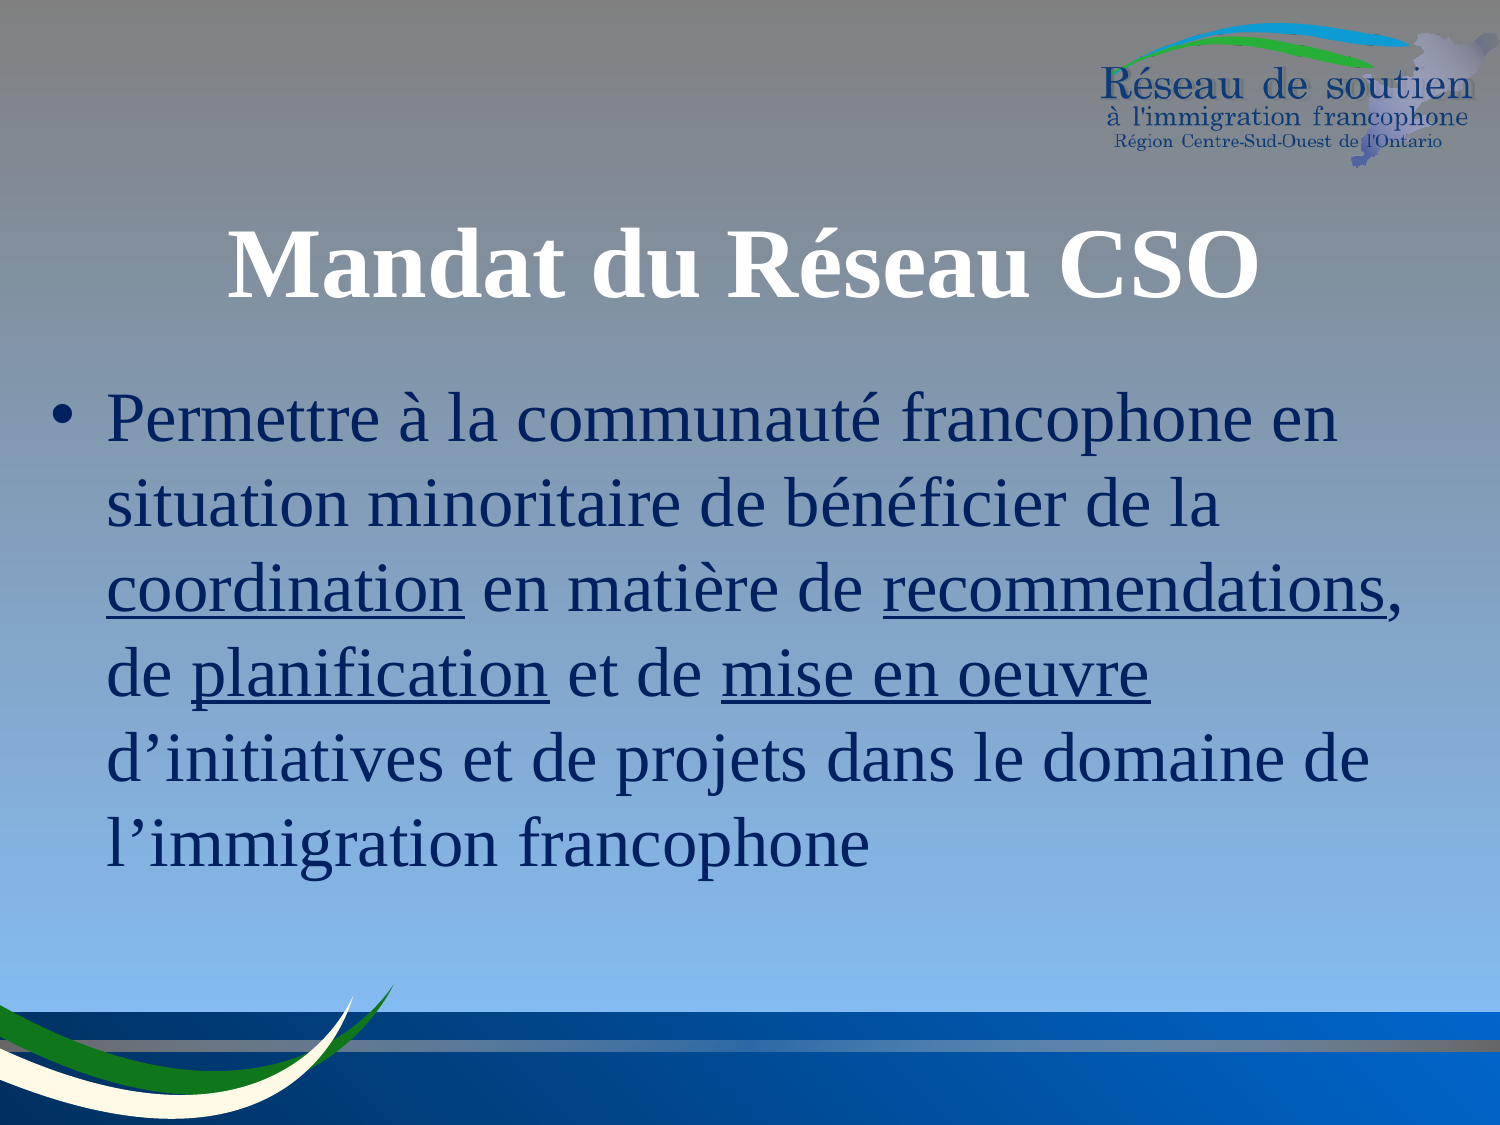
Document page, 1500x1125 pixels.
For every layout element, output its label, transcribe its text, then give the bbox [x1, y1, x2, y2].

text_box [398, 1012, 1500, 1125]
title Mandat du Réseau CSO [70, 163, 1421, 352]
list Permettre à la communauté francophone en situation minoritaire de bénéficier de la coordination en matière de recommendations, de planification et de mise en oeuvre d’initiatives et de projets dans le domaine de l’immigration francophone [34, 363, 1466, 903]
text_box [0, 984, 394, 1125]
picture [1101, 23, 1500, 169]
